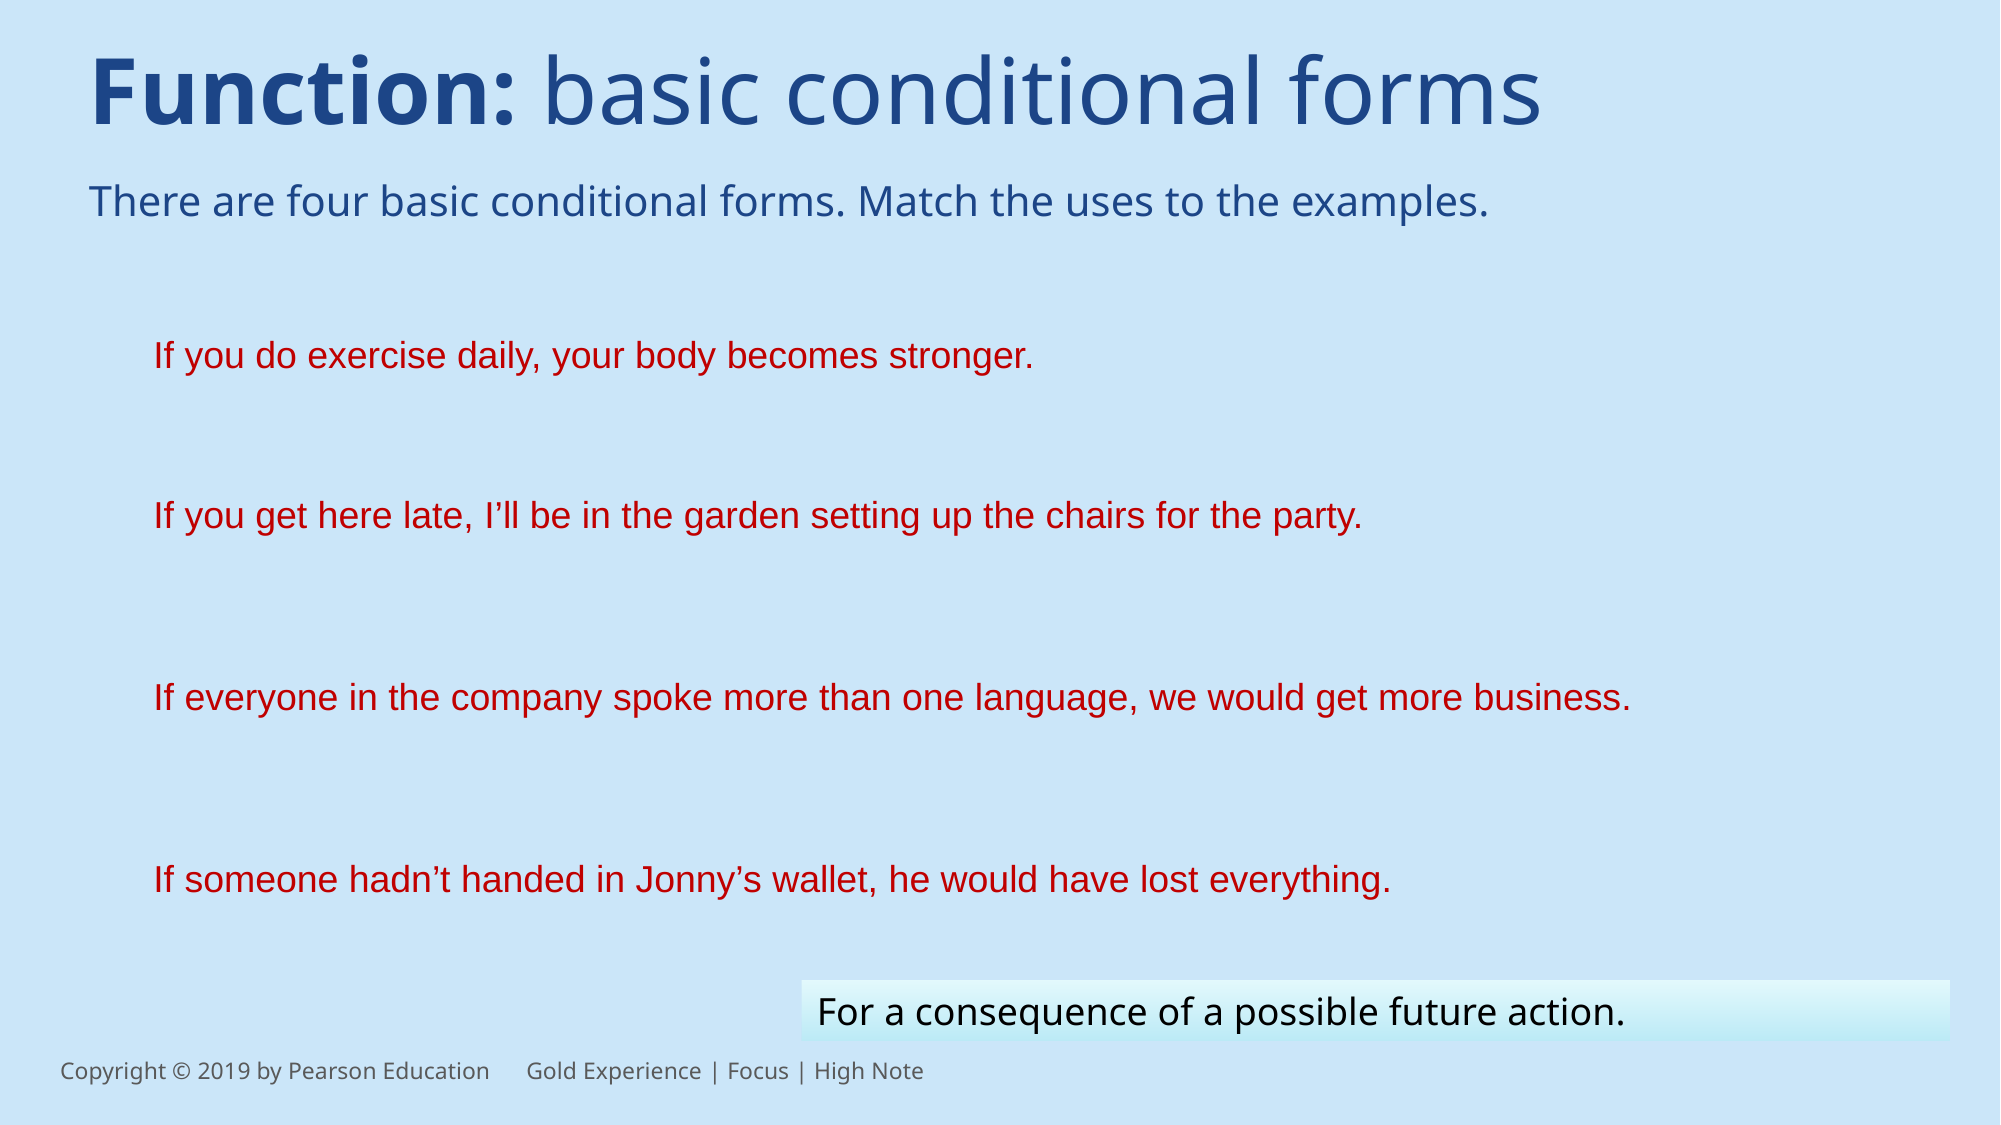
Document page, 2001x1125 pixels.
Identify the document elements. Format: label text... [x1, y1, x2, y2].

text_box If someone hadn’t handed in Jonny’s wallet, he would have lost everything. [138, 847, 1884, 904]
text_box If everyone in the company spoke more than one language, we would get more business. [138, 665, 1884, 722]
footer Copyright © 2019 by Pearson Education Gold Experience | Focus | High Note [45, 1040, 1084, 1101]
text_box If you get here late, I’ll be in the garden setting up the chairs for the party. [138, 483, 1884, 540]
text_box If you do exercise daily, your body becomes stronger. [138, 323, 1884, 380]
text_box Function: basic conditional forms [73, 37, 1935, 253]
text_box For a consequence of a possible future action. [801, 980, 1950, 1041]
text_box There are four basic conditional forms. Match the uses to the examples. [73, 172, 1795, 240]
